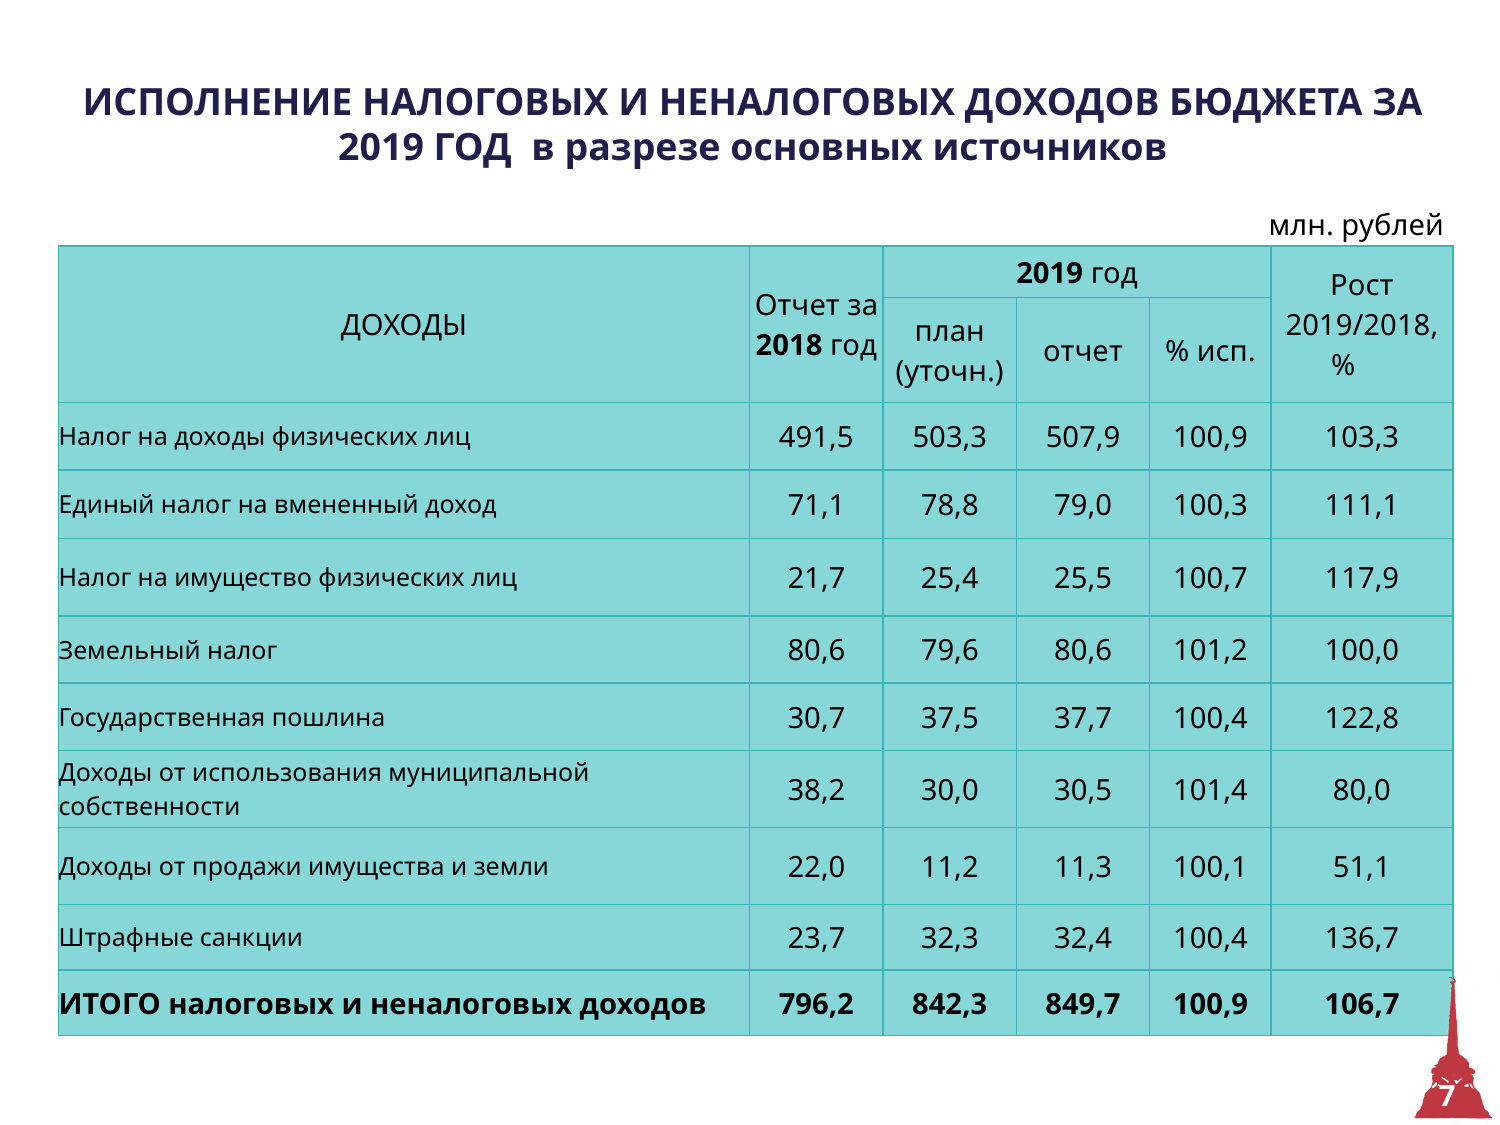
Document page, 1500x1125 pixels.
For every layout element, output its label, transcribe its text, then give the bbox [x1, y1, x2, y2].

table_header 2019 год [884, 247, 1270, 297]
table_cell отчет [1017, 298, 1149, 402]
text_box млн. рублей [1253, 199, 1490, 249]
table_cell 100,4 [1150, 684, 1270, 750]
table_cell 71,1 [750, 471, 882, 538]
table_cell Единый налог на вмененный доход [59, 471, 749, 538]
table_cell 25,4 [884, 539, 1016, 615]
table_cell 100,4 [1150, 905, 1270, 969]
table_cell 37,5 [884, 684, 1016, 750]
table_cell 11,3 [1017, 828, 1149, 904]
table_cell 106,7 [1272, 971, 1452, 1035]
table_cell Земельный налог [59, 617, 749, 682]
table_cell 30,7 [750, 684, 882, 750]
table_cell ИТОГО налоговых и неналоговых доходов [59, 971, 749, 1035]
table_cell 117,9 [1272, 539, 1452, 615]
table_cell Государственная пошлина [59, 684, 749, 750]
table_cell 796,2 [750, 971, 882, 1035]
table_cell 503,3 [884, 403, 1016, 469]
table_cell 80,6 [750, 617, 882, 682]
table_cell 32,4 [1017, 905, 1149, 969]
table_cell 80,6 [1017, 617, 1149, 682]
table_cell 849,7 [1017, 971, 1149, 1035]
table_cell 38,2 [750, 751, 882, 827]
table_header Отчет за 2018 год [750, 247, 882, 402]
table_cell Налог на имущество физических лиц [59, 539, 749, 615]
table_cell 100,1 [1150, 828, 1270, 904]
text_box ИСПОЛНЕНИЕ НАЛОГОВЫХ и НЕНАЛОГОВЫХ ДОХОДОВ бюджета ЗА 2019 ГОД в разрезе основных источников [41, 46, 1465, 200]
table_cell % исп. [1150, 298, 1270, 402]
picture [1401, 975, 1500, 1125]
table_cell 30,5 [1017, 751, 1149, 827]
table_cell Доходы от использования муниципальной собственности [59, 751, 749, 827]
table_cell 136,7 [1272, 905, 1452, 969]
table_cell 80,0 [1272, 751, 1452, 827]
table_cell 507,9 [1017, 403, 1149, 469]
table_header ДОХОДЫ [59, 247, 749, 402]
table_cell 101,2 [1150, 617, 1270, 682]
table_cell 11,2 [884, 828, 1016, 904]
table_cell 100,9 [1150, 971, 1270, 1035]
table_cell 111,1 [1272, 471, 1452, 538]
table_cell 79,0 [1017, 471, 1149, 538]
table_cell 51,1 [1272, 828, 1452, 904]
table_cell 100,9 [1150, 403, 1270, 469]
table_cell 21,7 [750, 539, 882, 615]
table_cell Доходы от продажи имущества и земли [59, 828, 749, 904]
table_cell 100,3 [1150, 471, 1270, 538]
table_cell Налог на доходы физических лиц [59, 403, 749, 469]
table_cell 25,5 [1017, 539, 1149, 615]
table_cell 122,8 [1272, 684, 1452, 750]
table_cell Штрафные санкции [59, 905, 749, 969]
table_cell 37,7 [1017, 684, 1149, 750]
table_cell 100,0 [1272, 617, 1452, 682]
table_cell 22,0 [750, 828, 882, 904]
table_cell 78,8 [884, 471, 1016, 538]
table_header Рост 2019/2018, % [1272, 247, 1452, 402]
table_cell план (уточн.) [884, 298, 1016, 402]
table_cell 32,3 [884, 905, 1016, 969]
table_cell 491,5 [750, 403, 882, 469]
table_cell 842,3 [884, 971, 1016, 1035]
table_cell 103,3 [1272, 403, 1452, 469]
table_cell 79,6 [884, 617, 1016, 682]
table_cell 100,7 [1150, 539, 1270, 615]
table_cell 23,7 [750, 905, 882, 969]
table_cell 30,0 [884, 751, 1016, 827]
table_cell 101,4 [1150, 751, 1270, 827]
